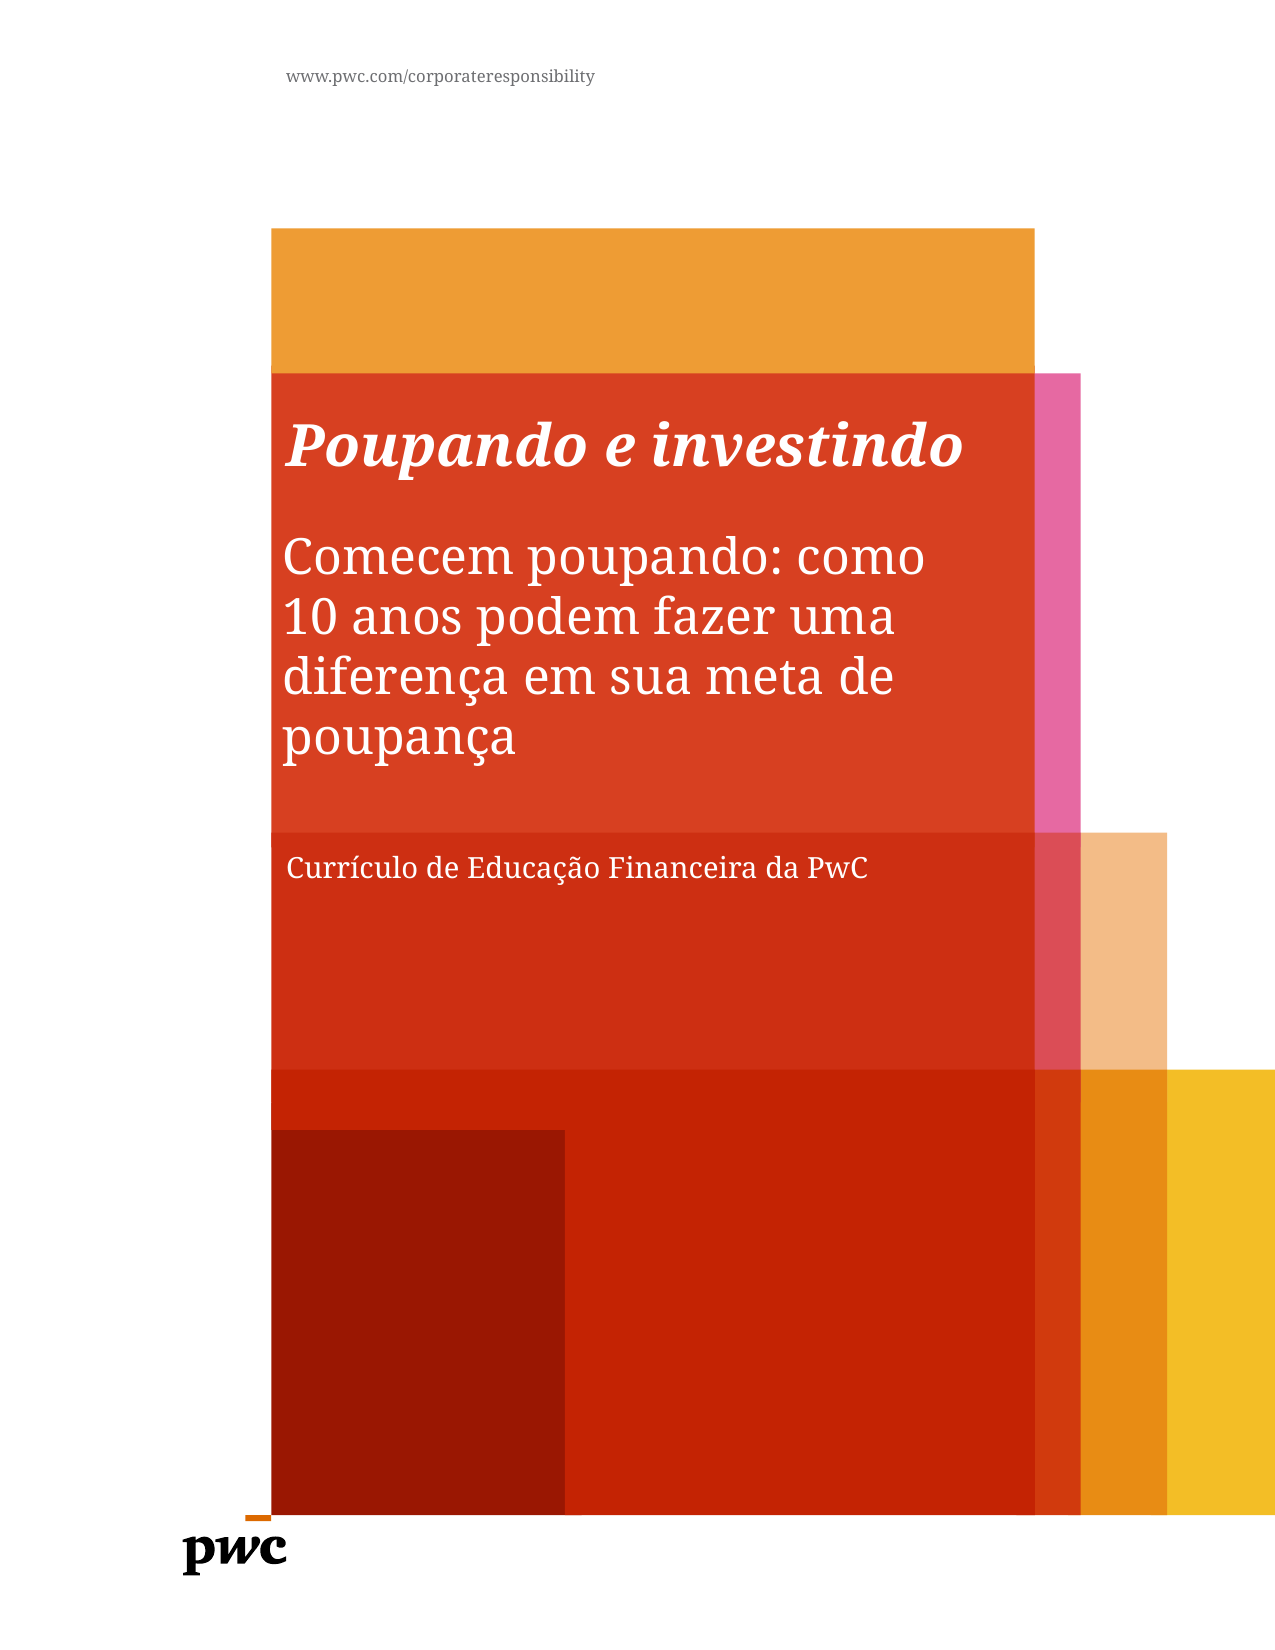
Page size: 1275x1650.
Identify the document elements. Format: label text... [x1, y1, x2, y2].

text_box Comecem poupando: como 10 anos podem fazer uma diferença em sua meta de poupança [282, 524, 947, 765]
subtitle Currículo de Educação Financeira da PwC [286, 849, 900, 885]
title Poupando e investindo [286, 408, 1031, 479]
text_box www.pwc.com/corporateresponsibility [286, 65, 707, 86]
